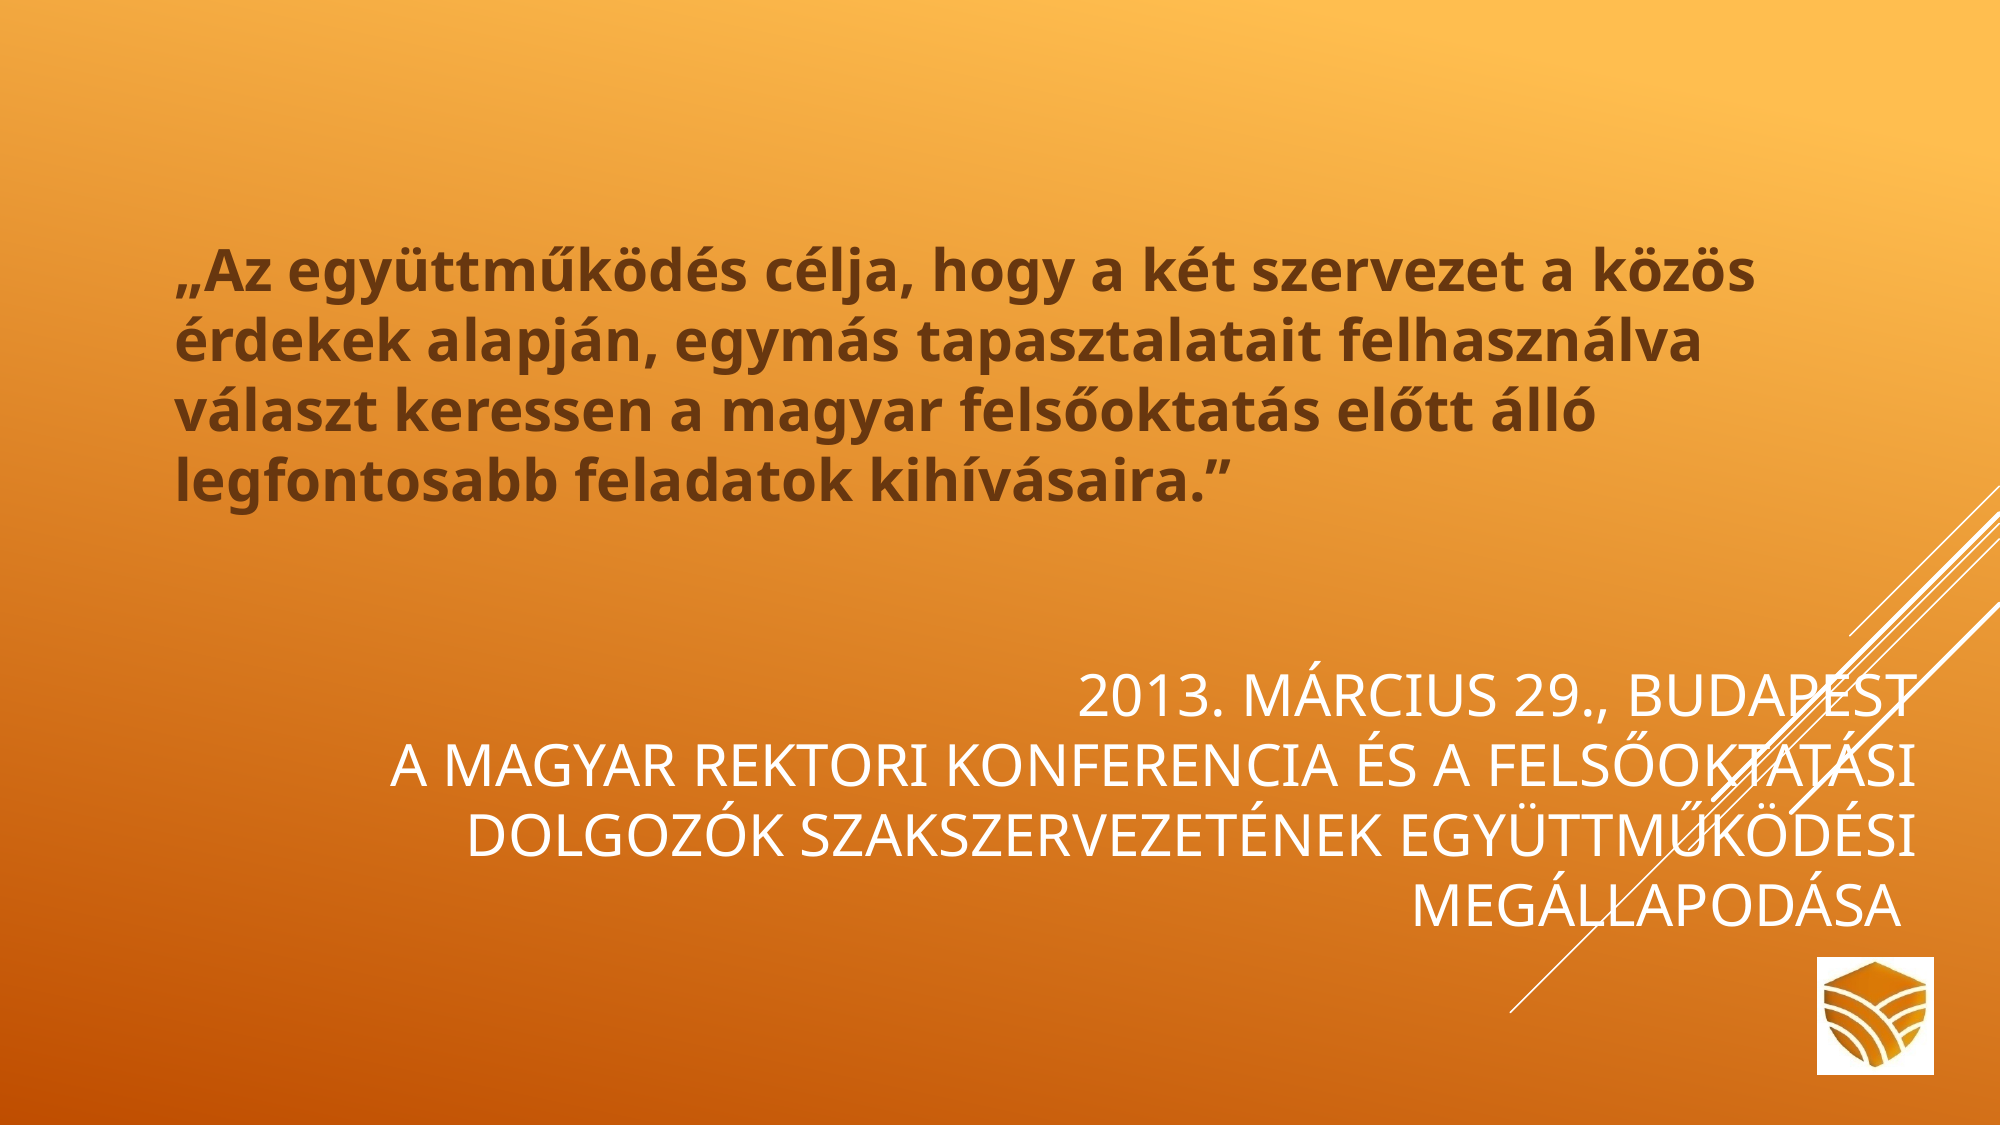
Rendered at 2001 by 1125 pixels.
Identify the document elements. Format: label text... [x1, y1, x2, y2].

picture [1817, 957, 1934, 1076]
title 2013. március 29., Budapest a Magyar Rektori Konferencia és a Felsőoktatási Dolgozók Szakszervezetének Együttműködési megállapodása [112, 674, 1933, 922]
list „Az együttműködés célja, hogy a két szervezet a közös érdekek alapján, egymás tapasztalatait felhasználva választ keressen a magyar felsőoktatás előtt álló legfontosabb feladatok kihívásaira.” [112, 112, 1881, 706]
